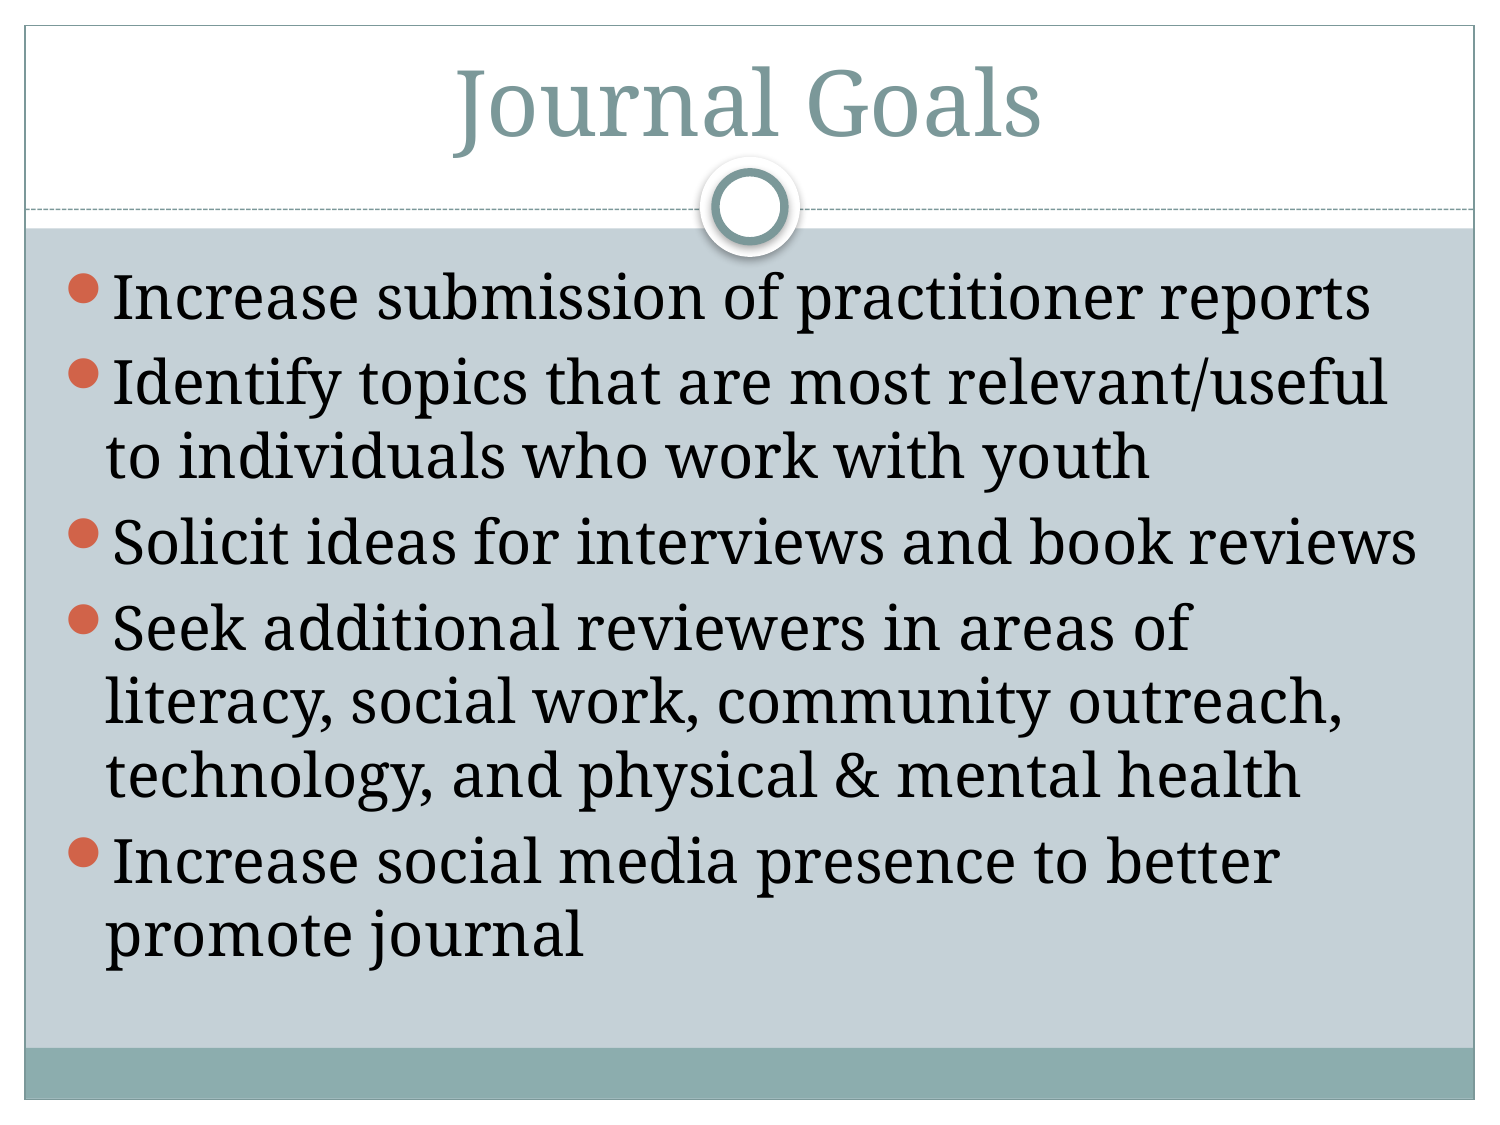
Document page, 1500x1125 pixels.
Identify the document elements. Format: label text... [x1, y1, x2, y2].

title Journal Goals [49, 37, 1450, 162]
list Increase submission of practitioner reports Identify topics that are most relevant/useful to individuals who work with youth Solicit ideas for interviews and book reviews Seek additional reviewers in areas of literacy, social work, community outreach, technology, and physical & mental health Increase social media presence to better promote journal [49, 250, 1445, 1050]
